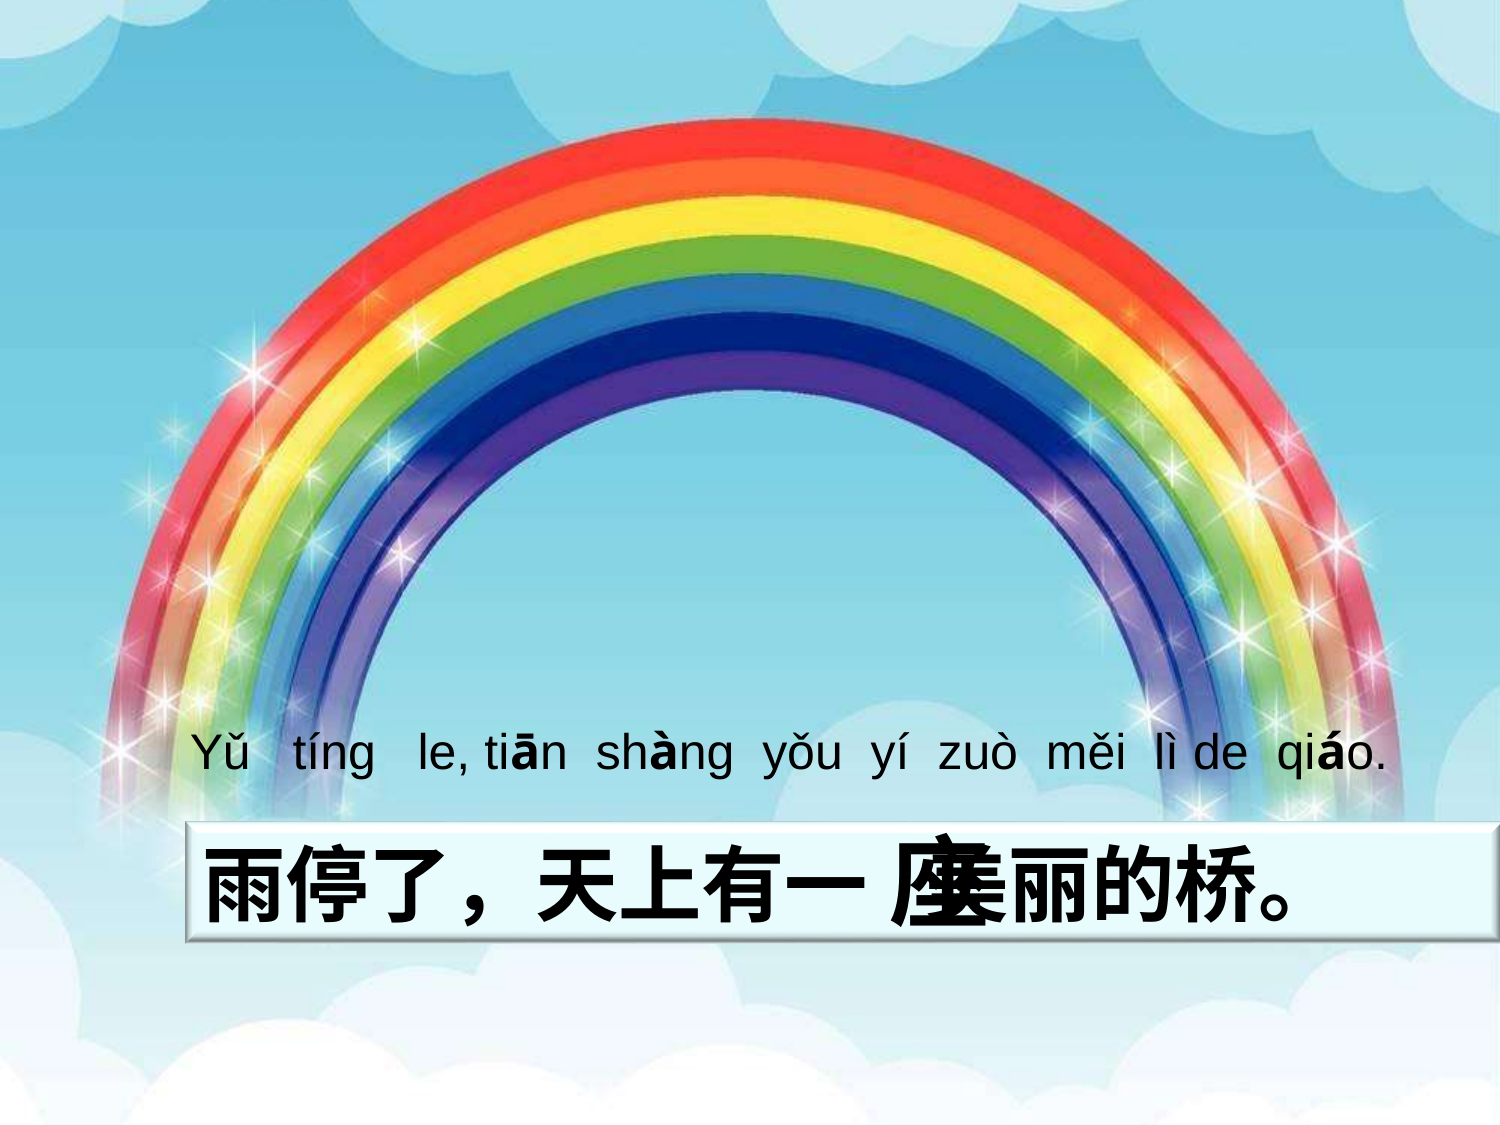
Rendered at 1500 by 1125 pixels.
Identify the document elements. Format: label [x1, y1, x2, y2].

text_box [182, 819, 1500, 947]
picture [0, 0, 1500, 1125]
